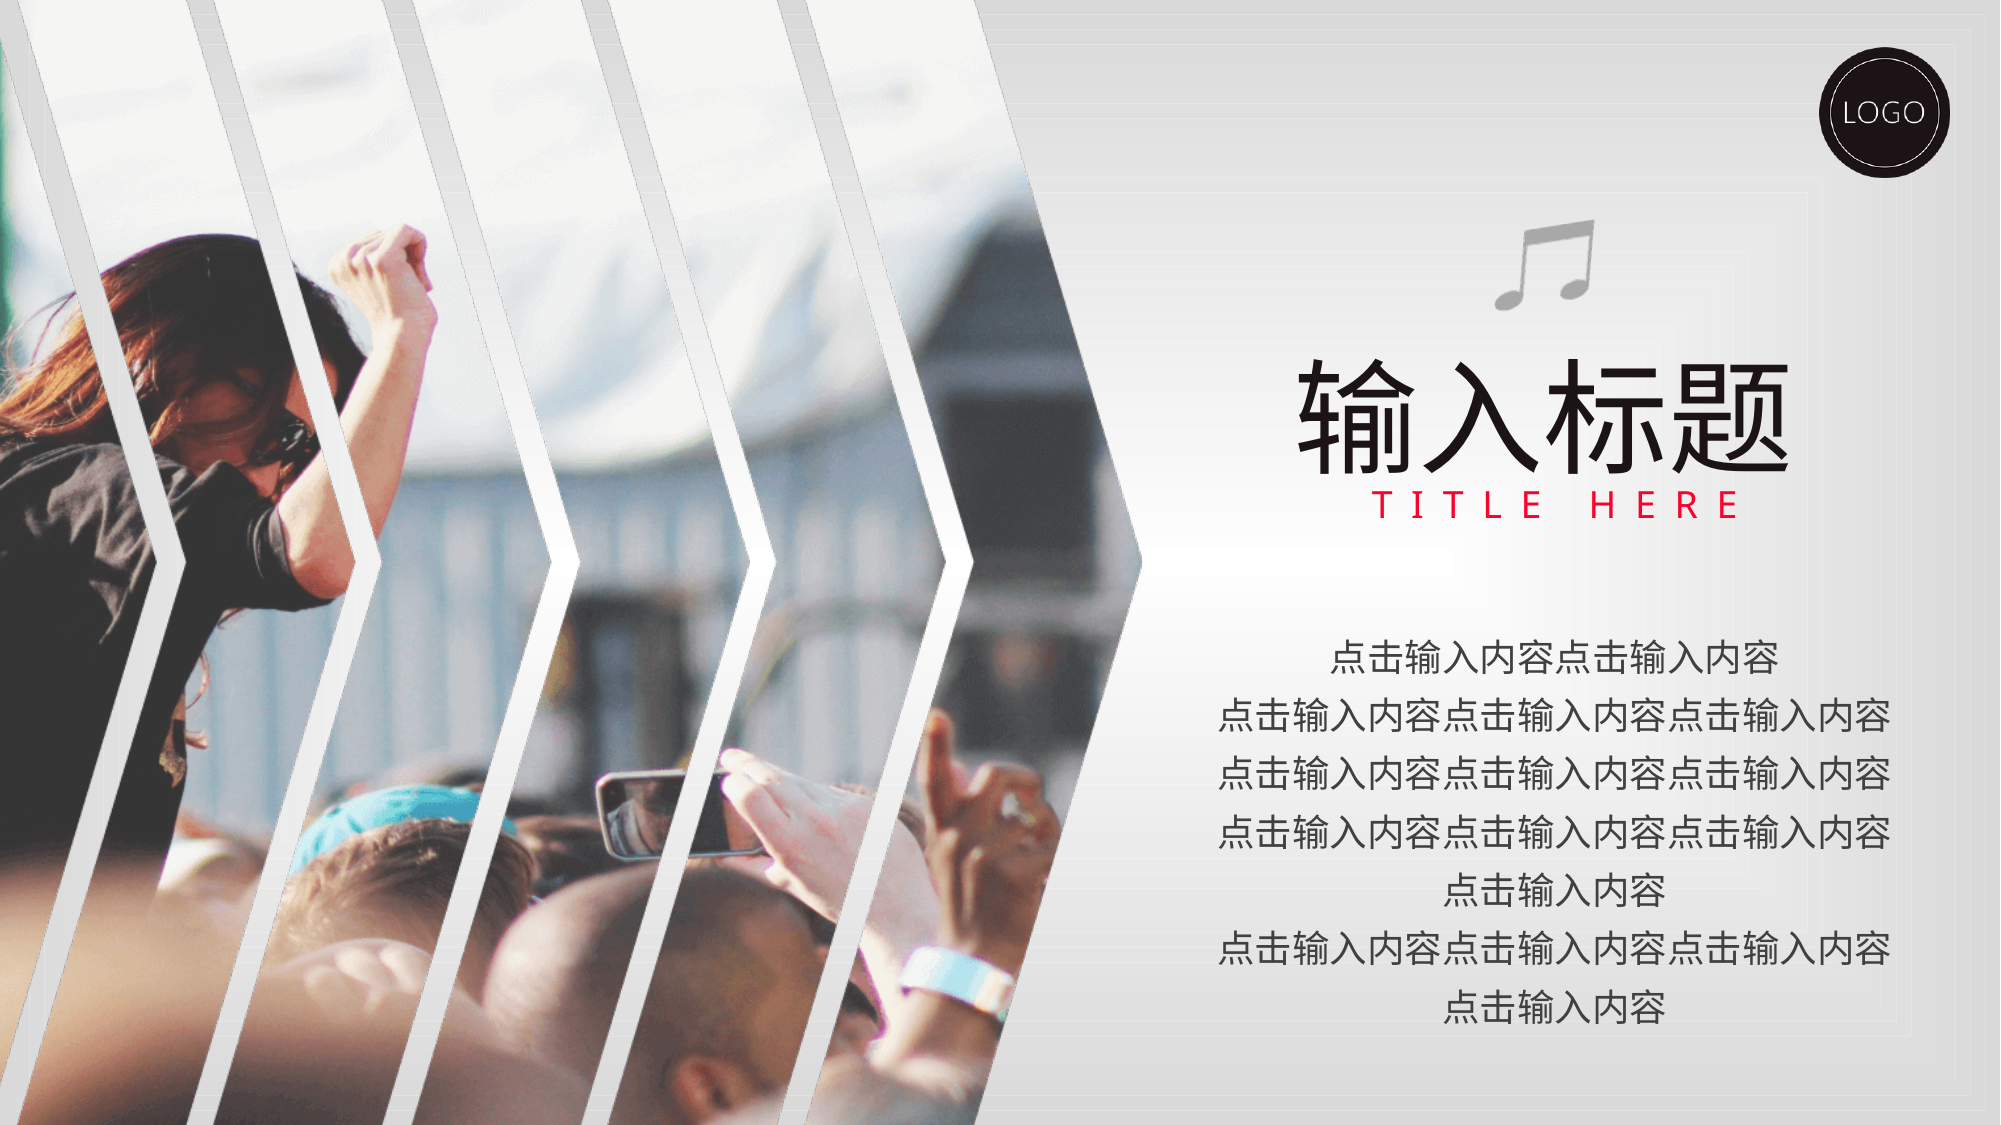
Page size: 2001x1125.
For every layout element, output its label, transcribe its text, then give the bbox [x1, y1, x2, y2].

picture [0, 0, 1143, 1125]
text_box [1339, 219, 1762, 535]
picture [1819, 46, 1950, 178]
text_box 点击输入内容点击输入内容 点击输入内容点击输入内容点击输入内容 点击输入内容点击输入内容点击输入内容 点击输入内容点击输入内容点击输入内容点击输入内容 点击输入内容点击输入内容点击输入内容点击输入内容 [1189, 612, 1921, 1037]
